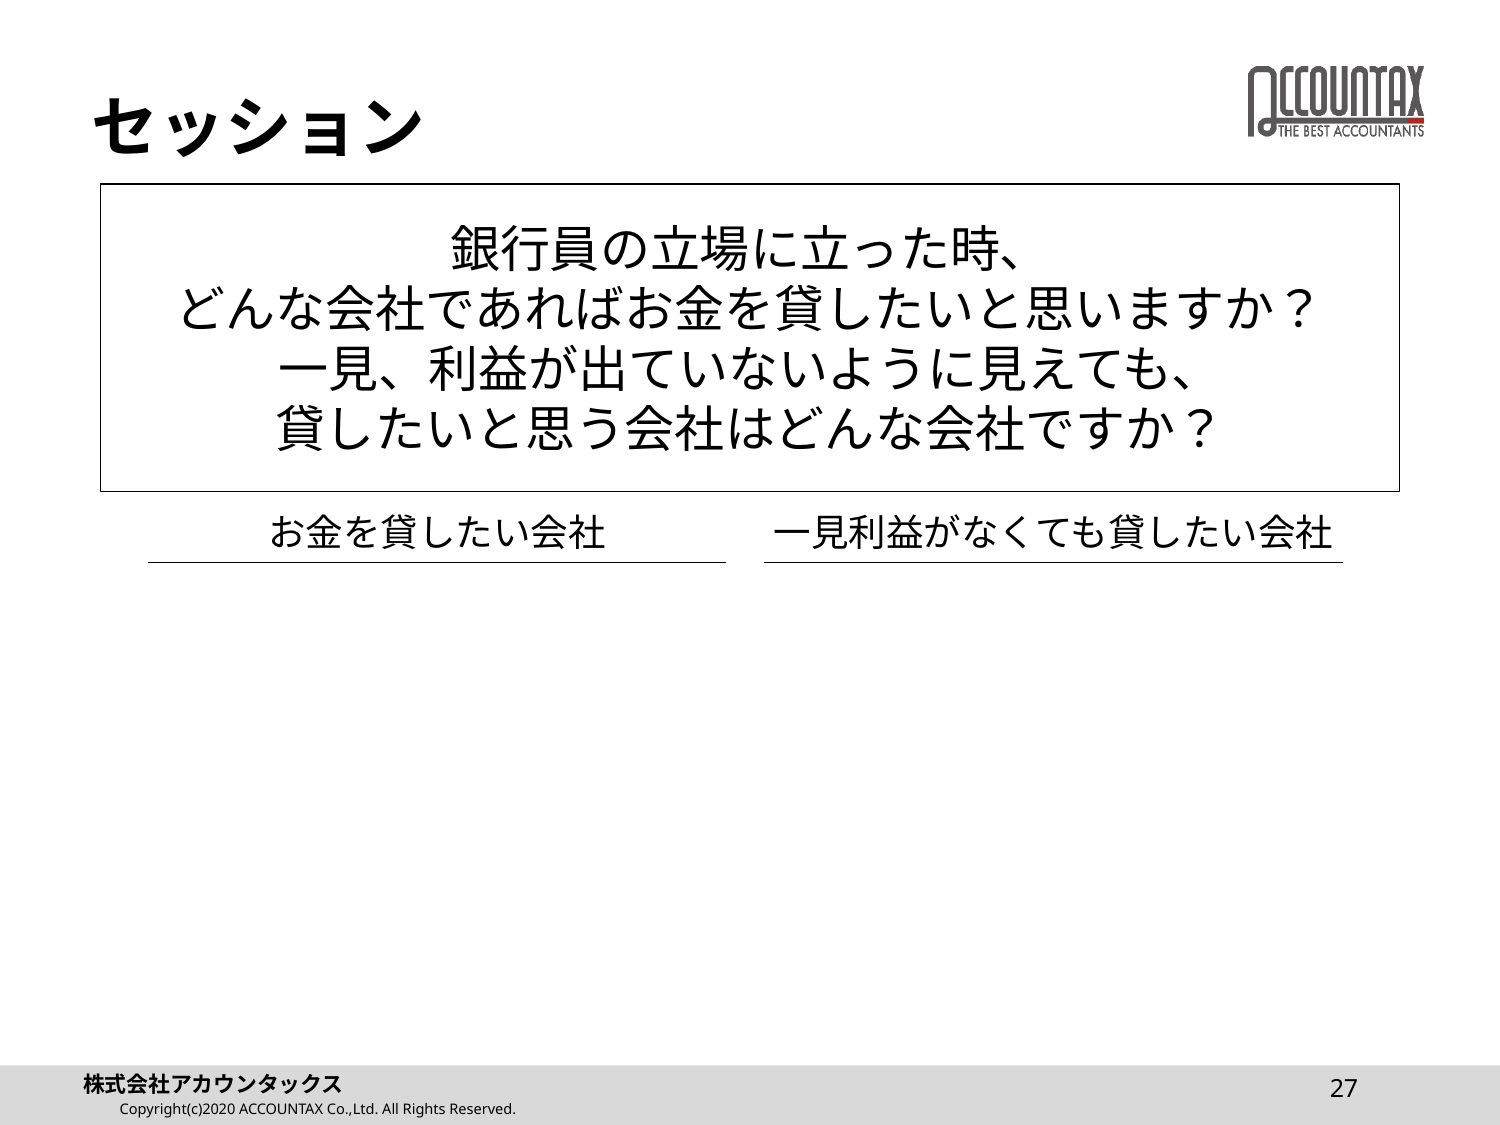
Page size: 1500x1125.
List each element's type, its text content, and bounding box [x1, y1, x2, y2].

text_box お金を貸したい会社 [253, 501, 621, 561]
text_box 銀行員の立場に立った時、 どんな会社であればお金を貸したいと思いますか？ 一見、利益が出ていないように見えても、 貸したいと思う会社はどんな会社ですか？ [100, 184, 1400, 492]
picture [1267, 66, 1424, 137]
slide_number 27 [1266, 1064, 1422, 1118]
title セッション [76, 31, 1267, 219]
text_box 一見利益がなくても貸したい会社 [758, 501, 1348, 562]
